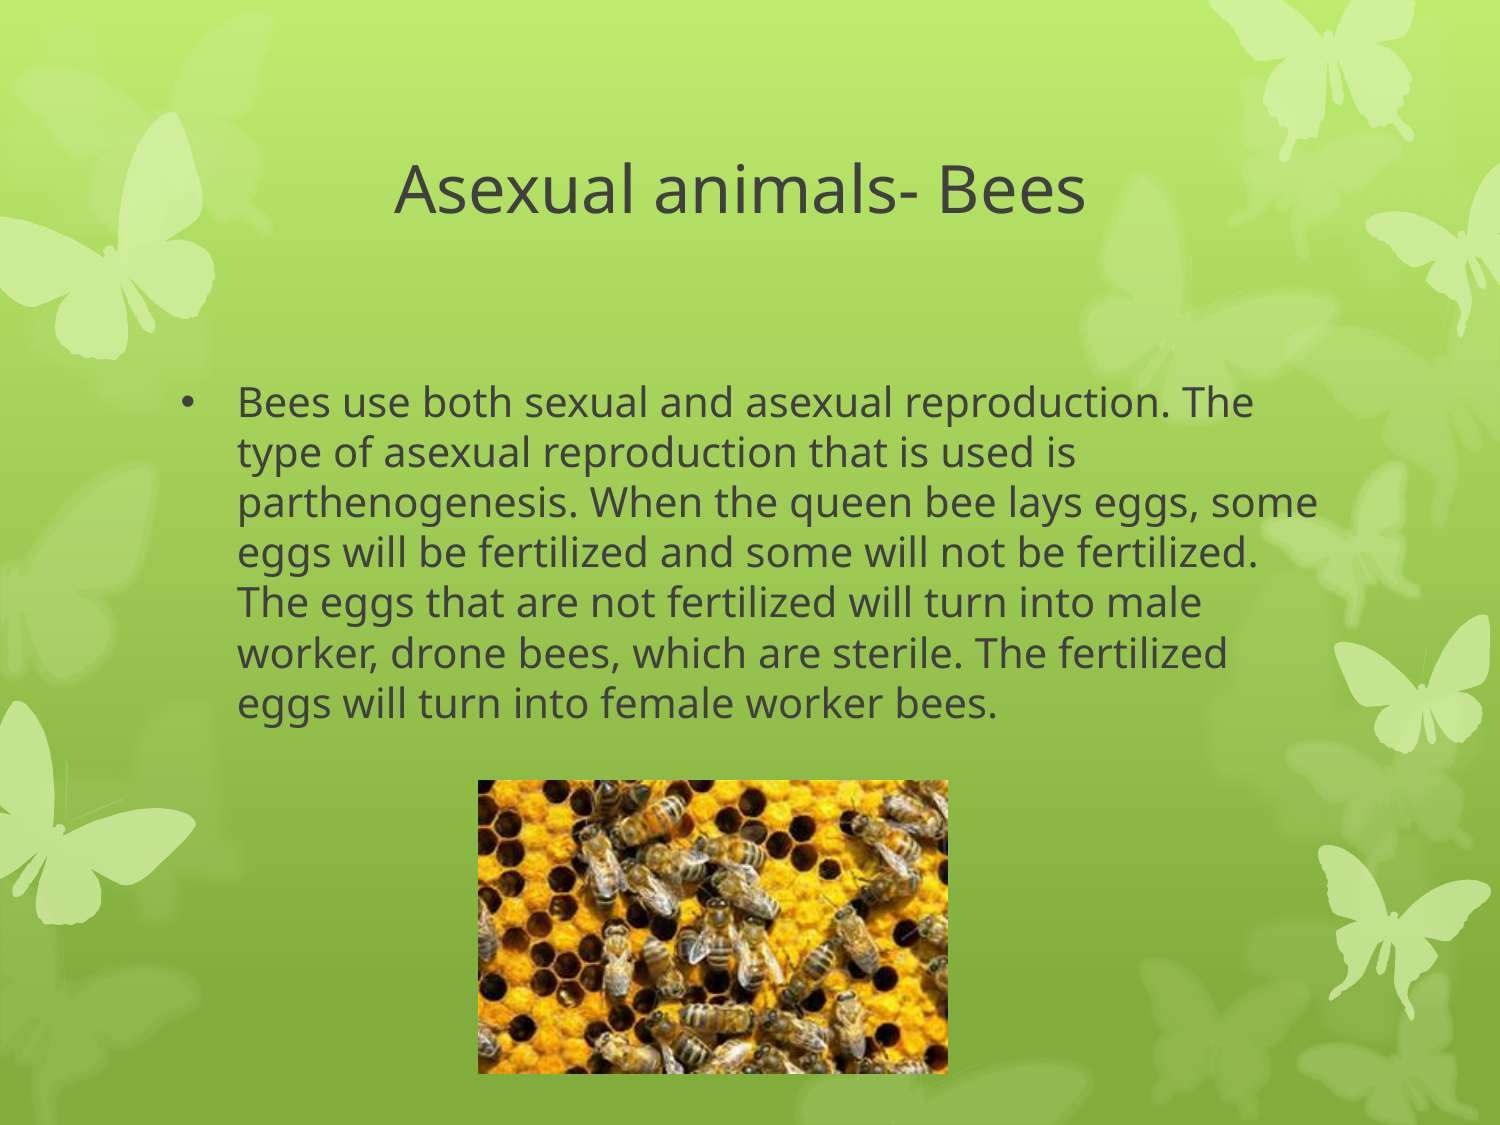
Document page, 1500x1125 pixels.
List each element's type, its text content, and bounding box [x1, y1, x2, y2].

title Asexual animals- Bees [165, 110, 1335, 263]
list Bees use both sexual and asexual reproduction. The type of asexual reproduction that is used is parthenogenesis. When the queen bee lays eggs, some eggs will be fertilized and some will not be fertilized. The eggs that are not fertilized will turn into male worker, drone bees, which are sterile. The fertilized eggs will turn into female worker bees. [165, 296, 1335, 962]
picture [477, 779, 948, 1075]
